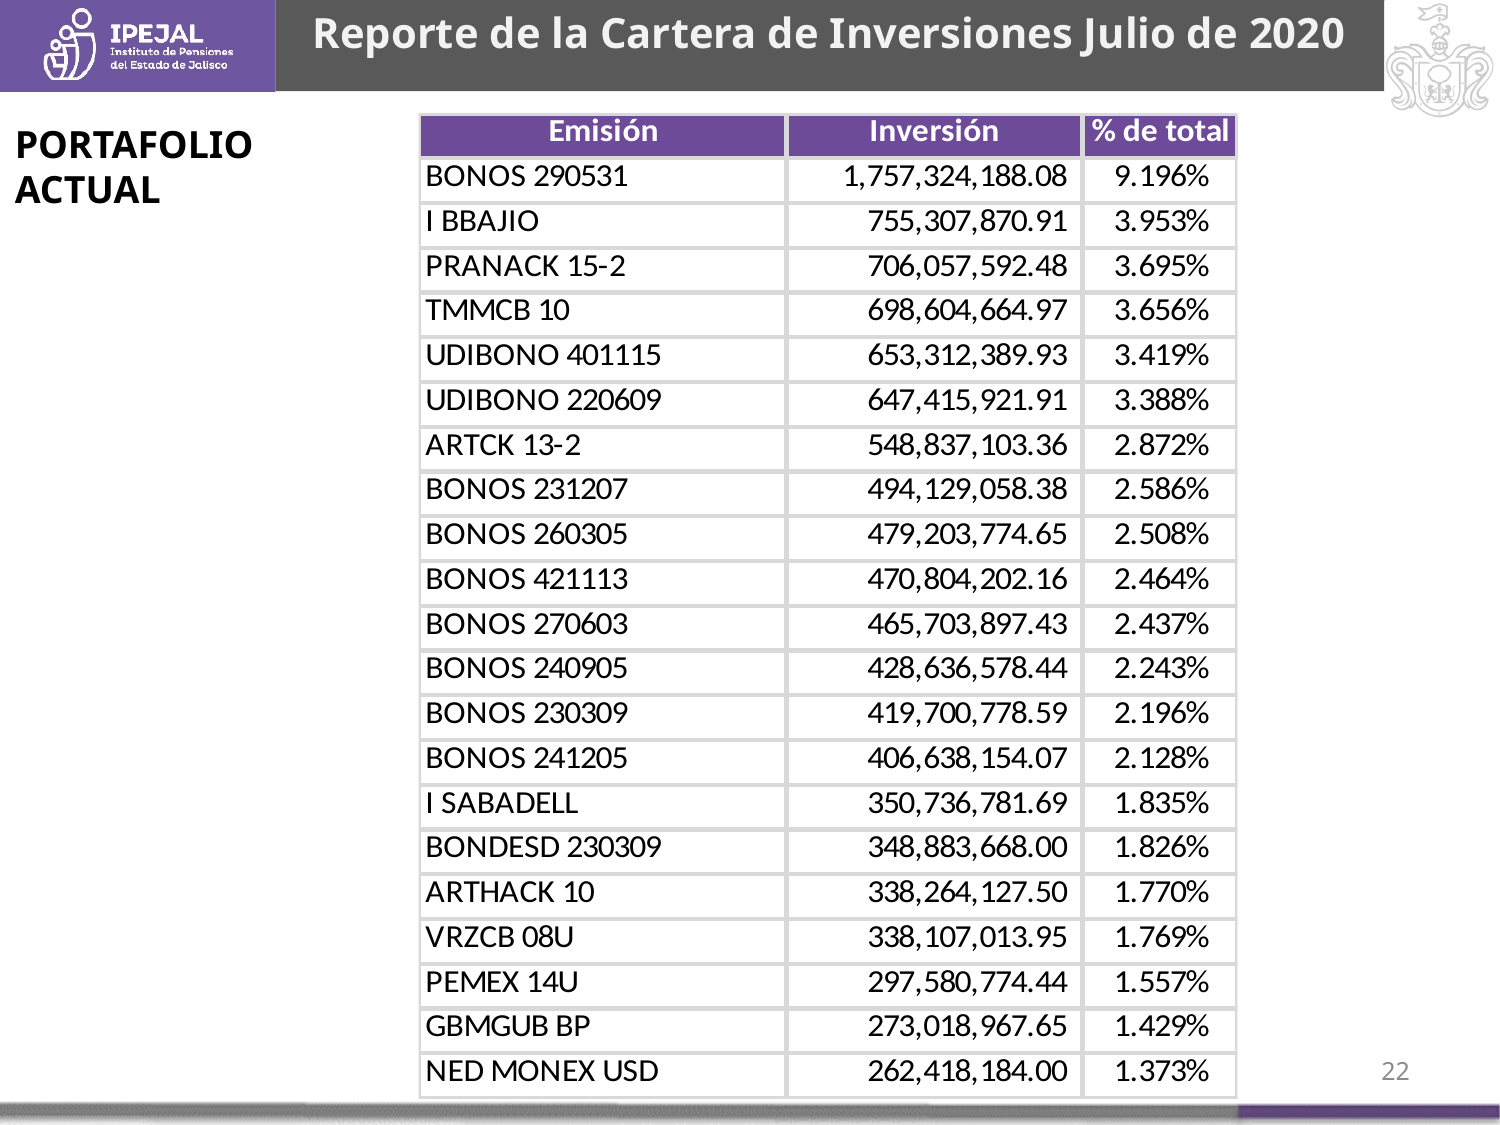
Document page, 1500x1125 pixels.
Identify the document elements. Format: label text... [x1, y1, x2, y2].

picture [0, 113, 1500, 1125]
text_box PORTAFOLIO ACTUAL [0, 113, 269, 219]
slide_number 21 [1074, 1042, 1425, 1103]
picture [0, 0, 274, 92]
text_box Reporte de la Cartera de Inversiones Julio de 2020 [274, 0, 1384, 95]
